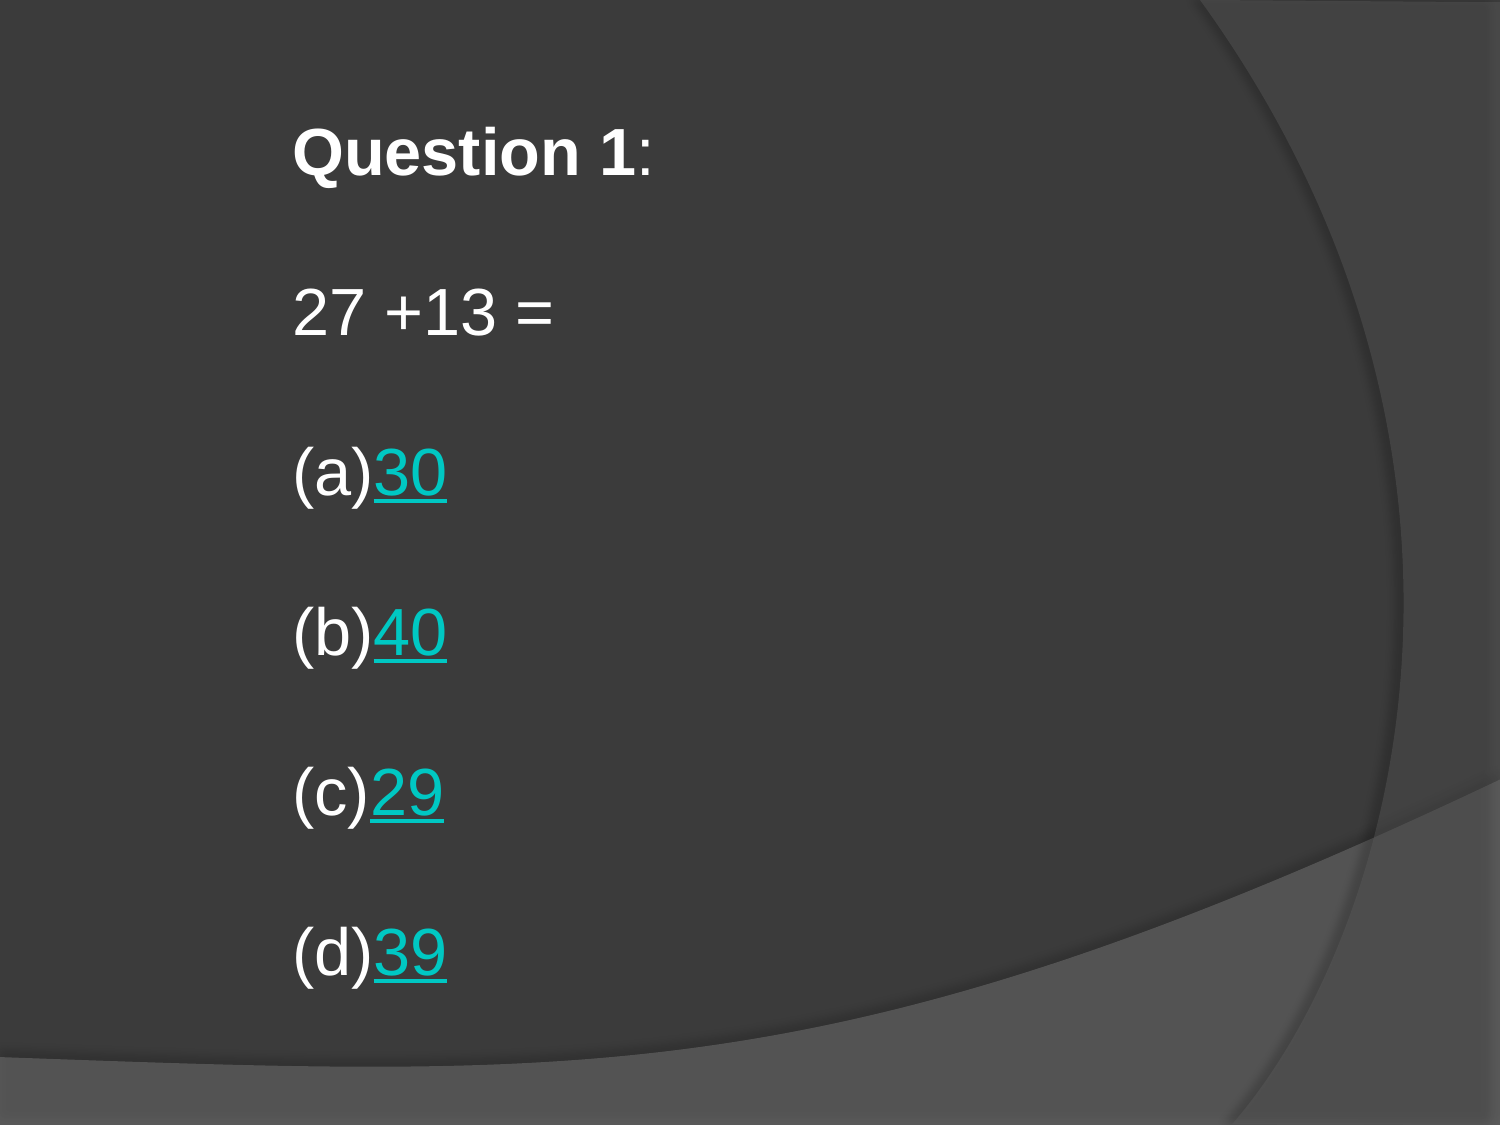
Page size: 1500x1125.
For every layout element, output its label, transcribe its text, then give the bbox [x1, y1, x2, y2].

text_box Question 1: 27 +13 = 30 40 29 39 [277, 101, 1117, 997]
